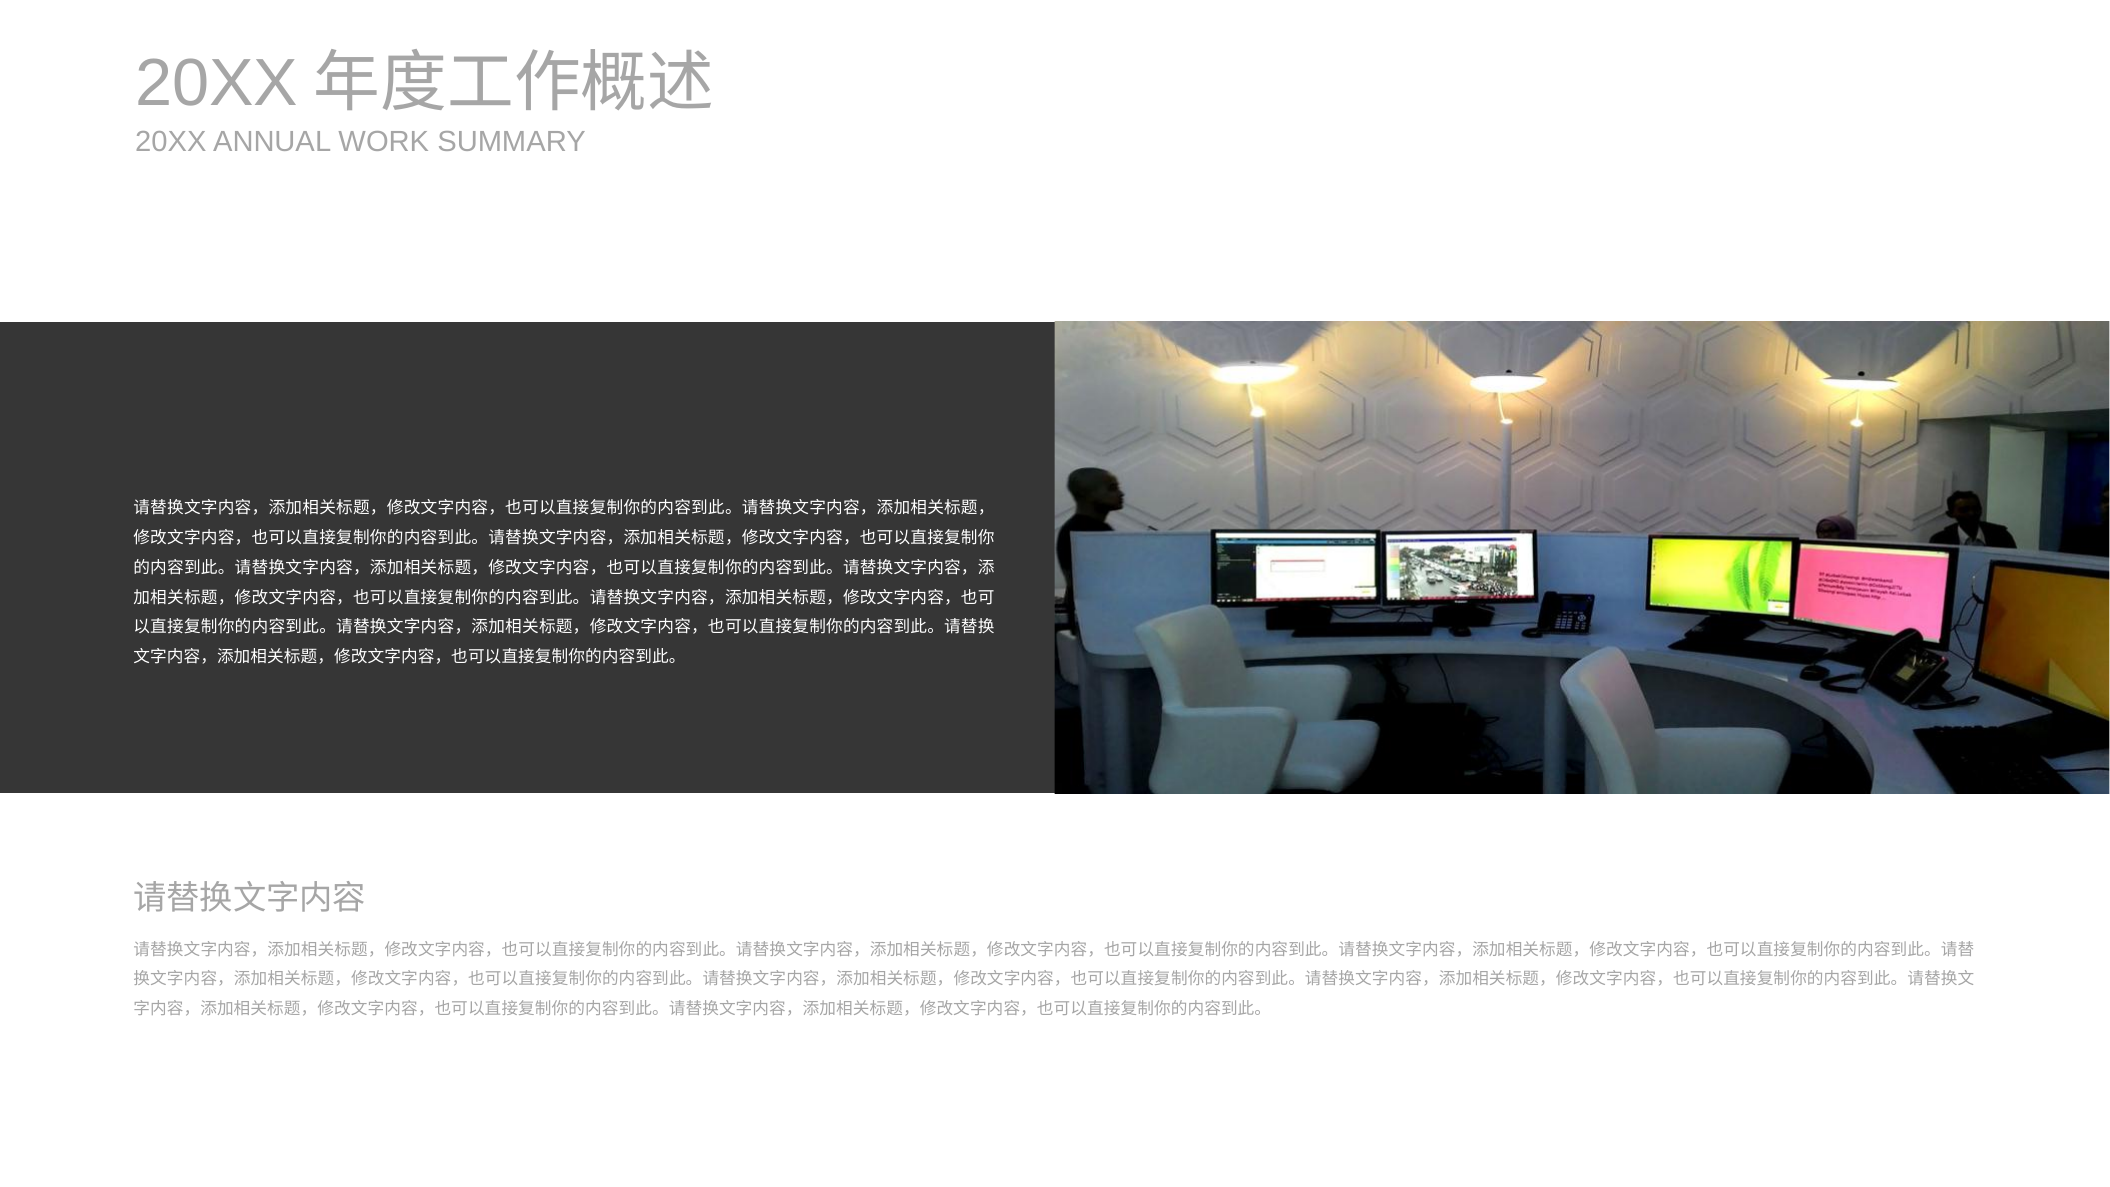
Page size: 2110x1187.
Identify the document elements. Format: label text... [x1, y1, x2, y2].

text_box 请替换文字内容，添加相关标题，修改文字内容，也可以直接复制你的内容到此。请替换文字内容，添加相关标题，修改文字内容，也可以直接复制你的内容到此。请替换文字内容，添加相关标题，修改文字内容，也可以直接复制你的内容到此。请替换文字内容，添加相关标题，修改文字内容，也可以直接复制你的内容到此。请替换文字内容，添加相关标题，修改文字内容，也可以直接复制你的内容到此。请替换文字内容，添加相关标题，修改文字内容，也可以直接复制你的内容到此。请替换文字内容，添加相关标题，修改文字内容，也可以直接复制你的内容到此。请替换文字内容，添加相关标题，修改文字内容，也可以直接复制你的内容到此。 [133, 486, 996, 667]
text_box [133, 876, 1977, 1020]
text_box [0, 321, 1054, 794]
text_box 20XX年度工作概述 [135, 38, 783, 119]
text_box [1054, 321, 2110, 794]
text_box 20XX ANNUAL WORK SUMMARY [135, 122, 596, 158]
